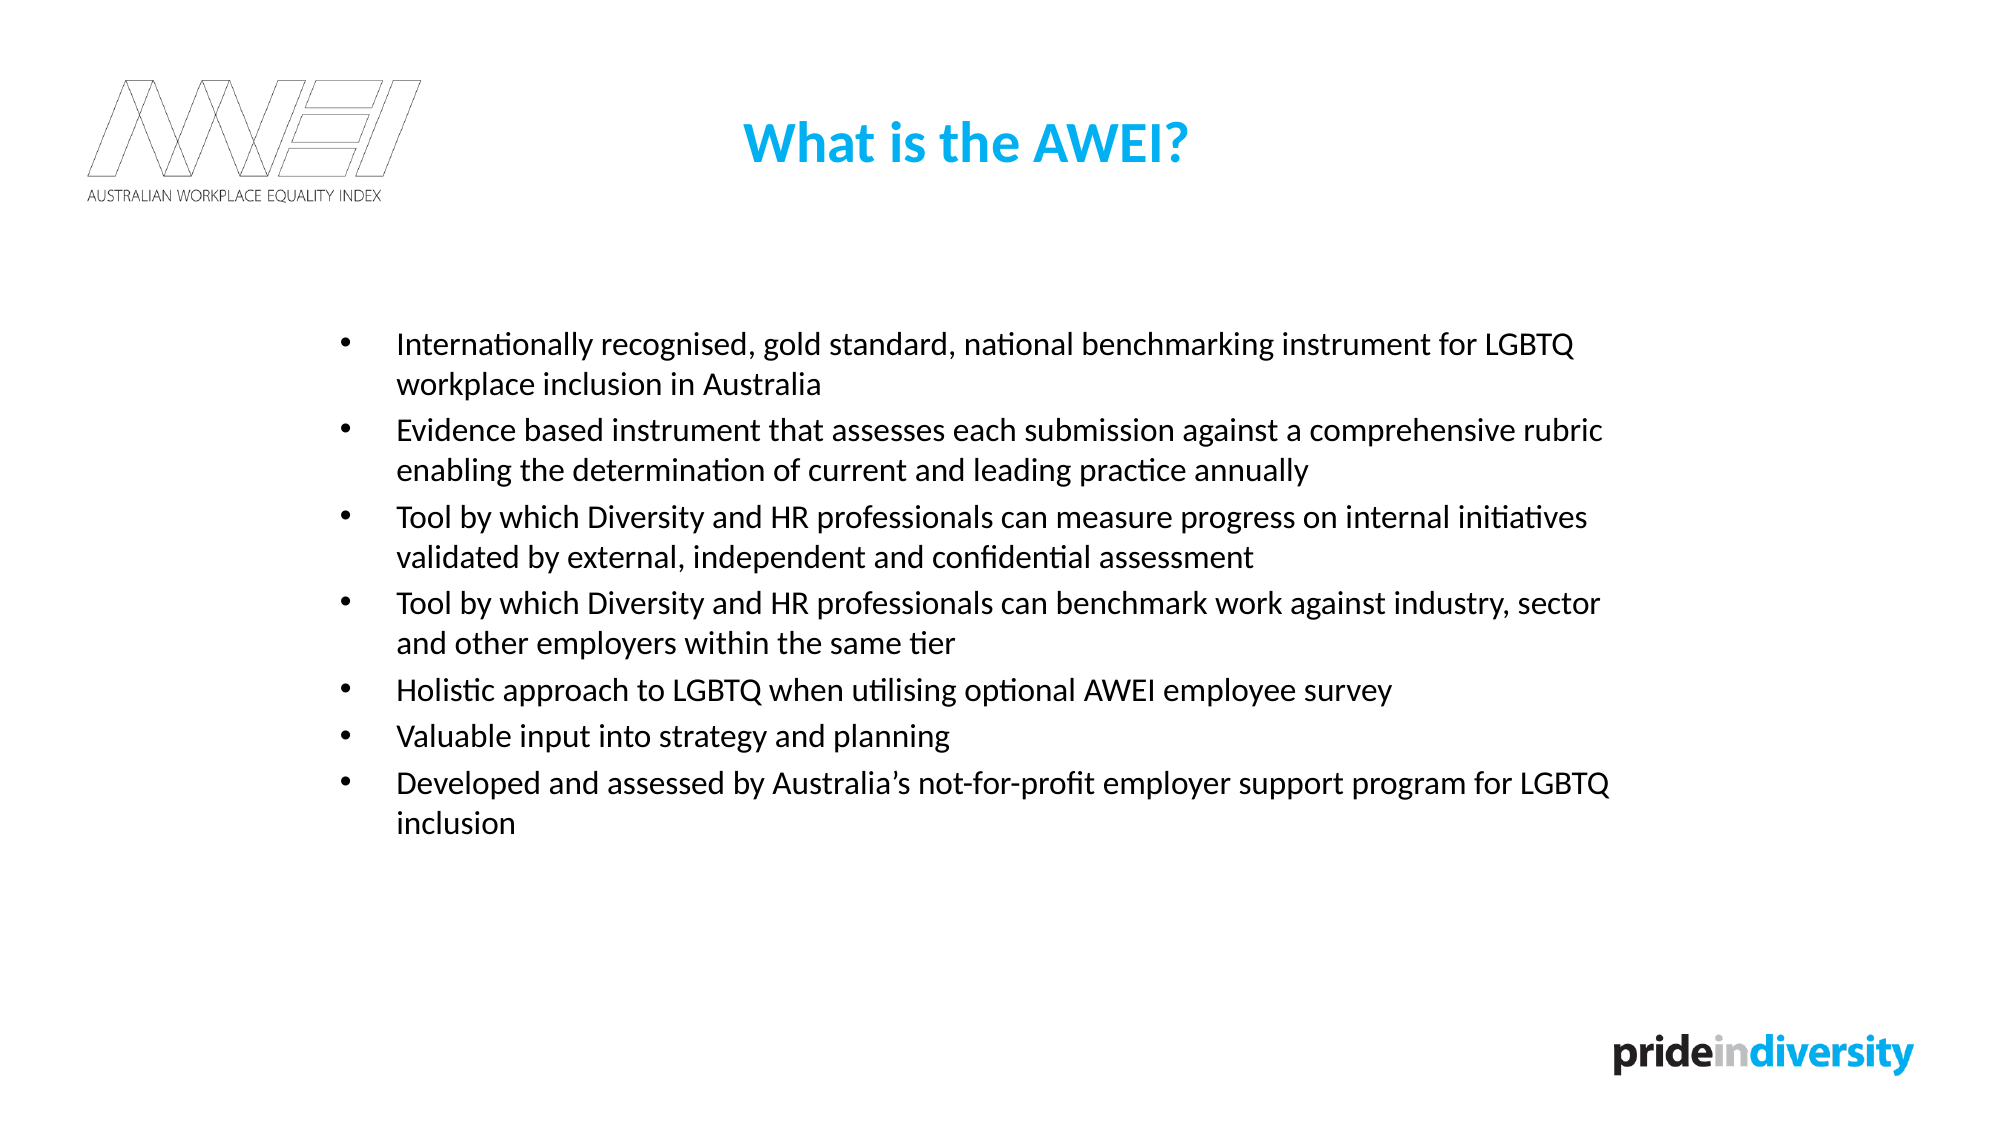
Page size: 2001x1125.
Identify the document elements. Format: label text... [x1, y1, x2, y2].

title What is the AWEI? [728, 45, 1675, 233]
picture [1900, 1049, 1914, 1076]
picture [1614, 1034, 1914, 1076]
list Internationally recognised, gold standard, national benchmarking instrument for LGBTQ workplace inclusion in Australia Evidence based instrument that assesses each submission against a comprehensive rubric enabling the determination of current and leading practice annually Tool by which Diversity and HR professionals can measure progress on internal initiatives validated by external, independent and confidential assessment Tool by which Diversity and HR professionals can benchmark work against industry, sector and other employers within the same tier Holistic approach to LGBTQ when utilising optional AWEI employee survey Valuable input into strategy and planning Developed and assessed by Australia’s not-for-profit employer support program for LGBTQ inclusion [324, 314, 1675, 1005]
picture [1758, 1050, 1765, 1061]
picture [86, 78, 422, 204]
